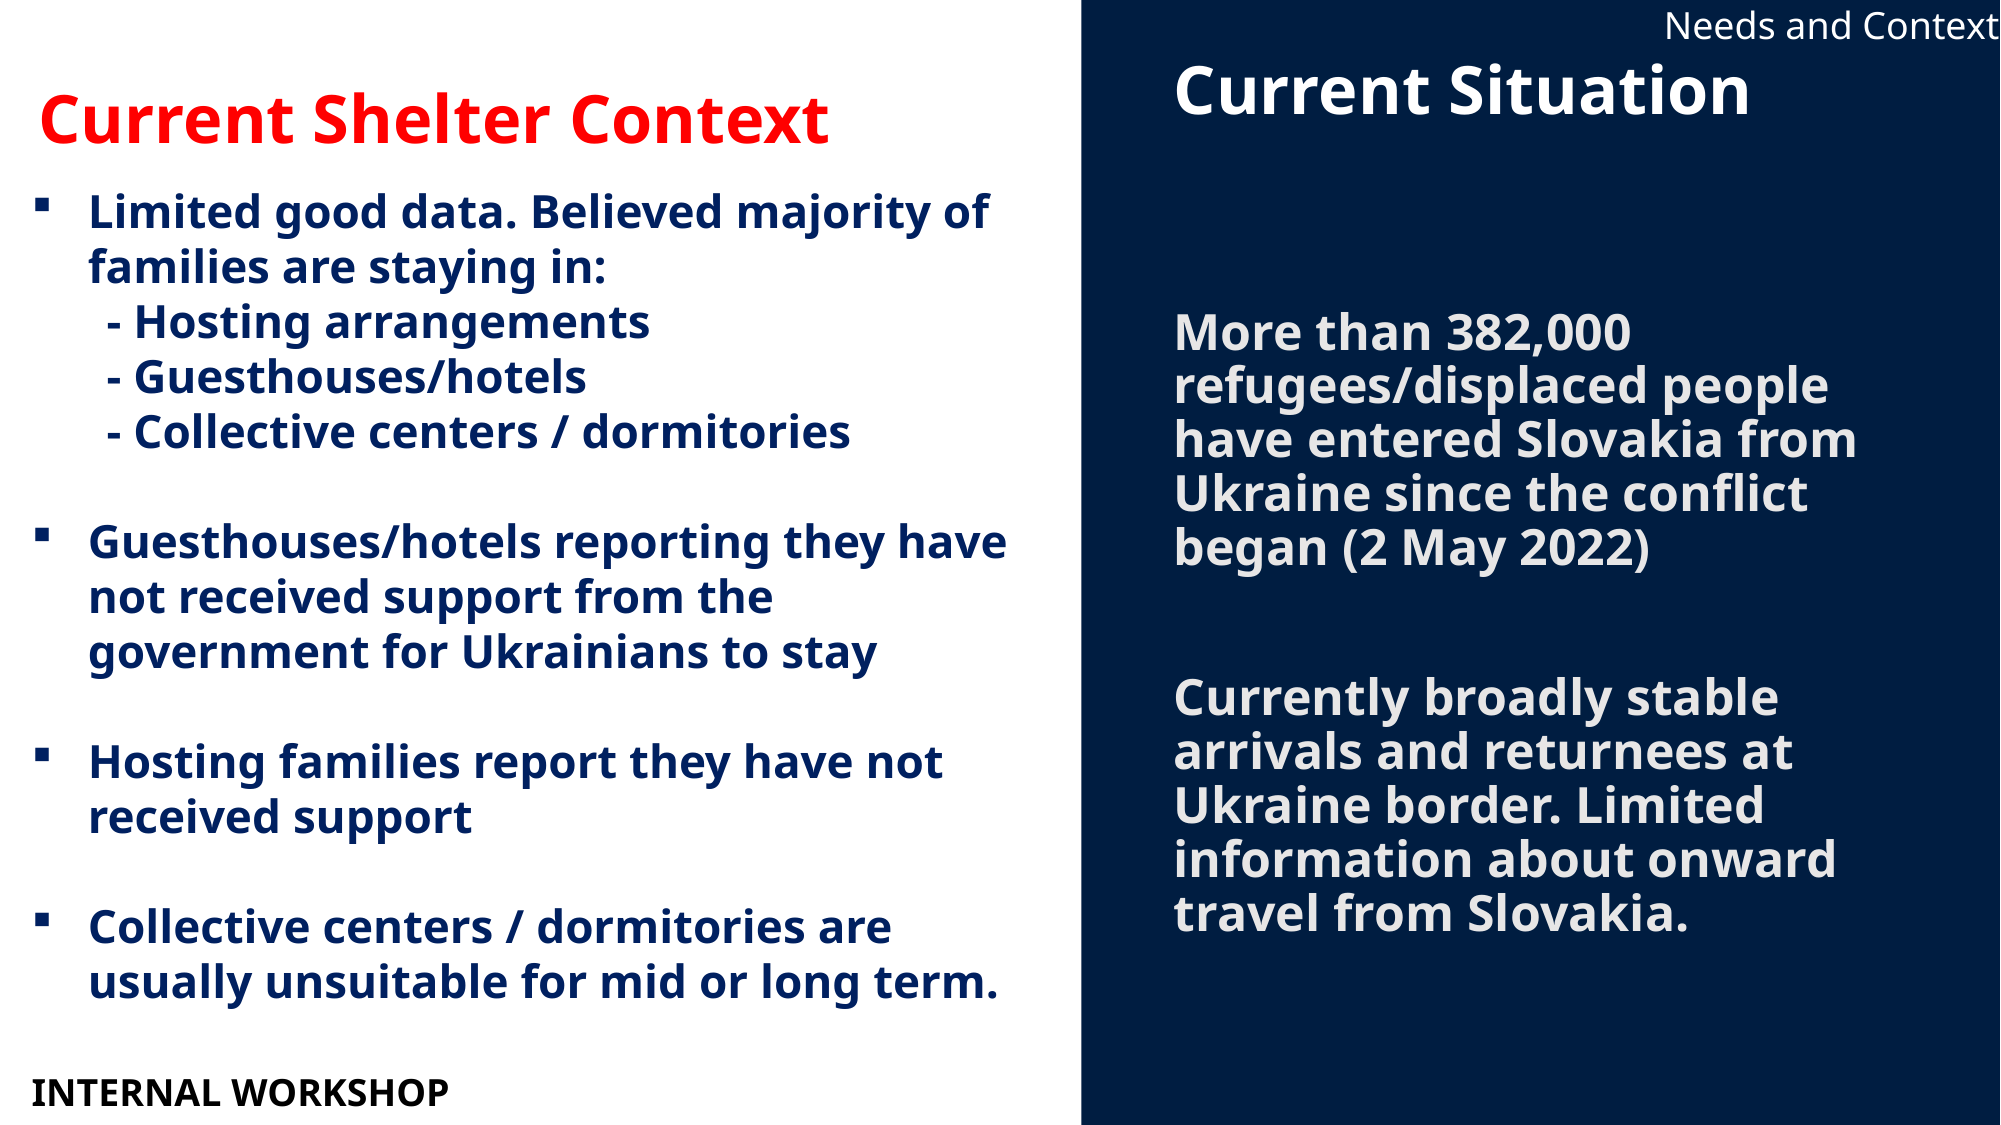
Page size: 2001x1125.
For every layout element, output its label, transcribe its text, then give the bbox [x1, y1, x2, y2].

text_box [1081, 0, 2000, 1125]
text_box Limited good data. Believed majority of families are staying in: - Hosting arrangements - Guesthouses/hotels - Collective centers / dormitories Guesthouses/hotels reporting they have not received support from the government for Ukrainians to stay Hosting families report they have not received support Collective centers / dormitories are usually unsuitable for mid or long term. [16, 175, 1076, 1125]
text_box More than 382,000 refugees/displaced people have entered Slovakia from Ukraine since the conflict began (2 May 2022) Currently broadly stable arrivals and returnees at Ukraine border. Limited information about onward travel from Slovakia. [1158, 218, 1976, 1020]
text_box Current Shelter Context [23, 63, 1042, 228]
text_box Current Situation [1158, 34, 1976, 150]
text_box Needs and Context [1649, 0, 2000, 55]
text_box INTERNAL WORKSHOP [16, 1061, 642, 1122]
